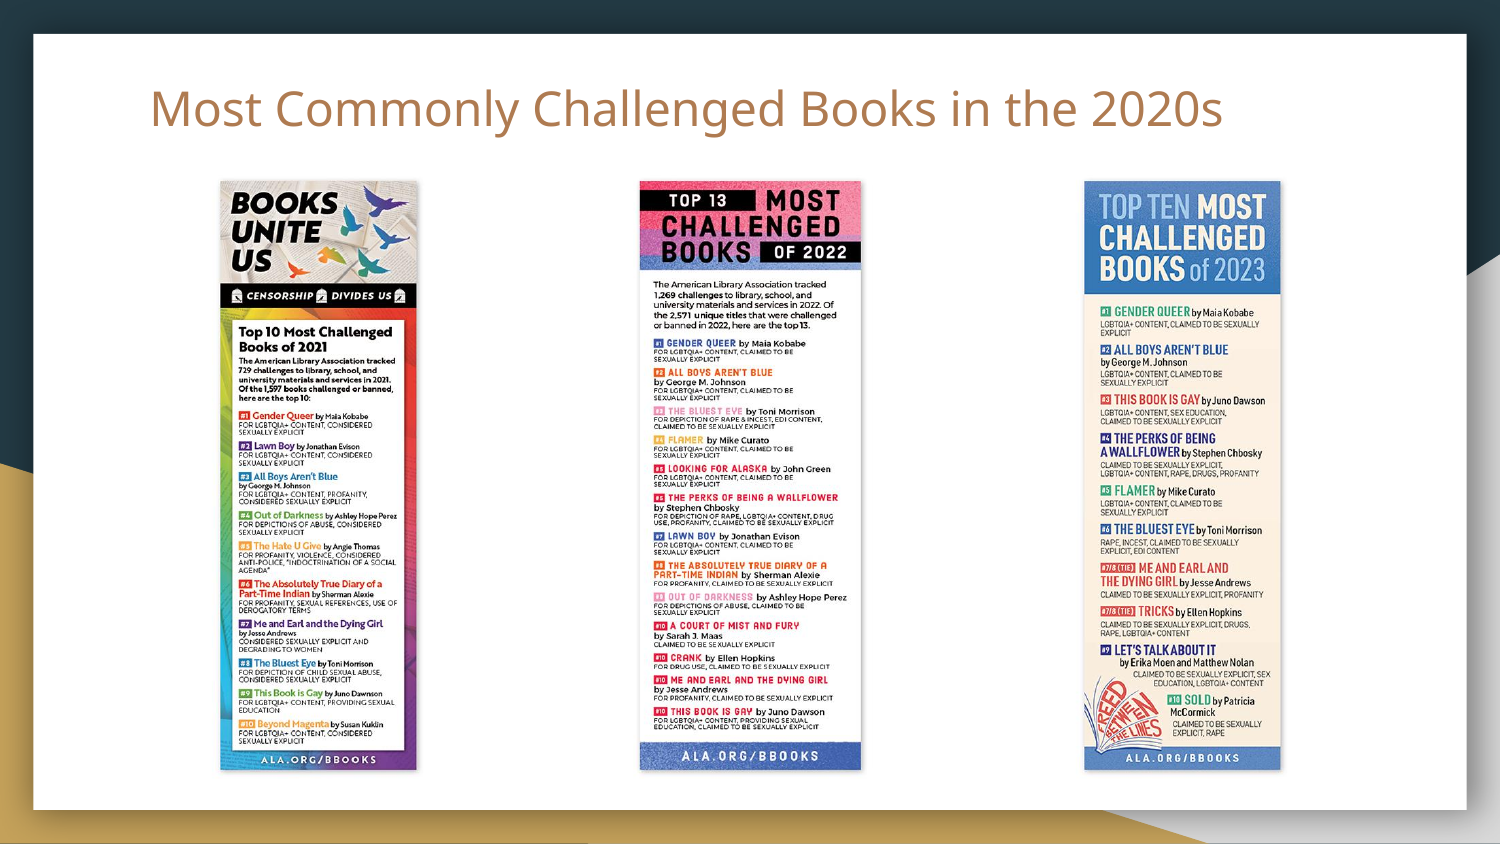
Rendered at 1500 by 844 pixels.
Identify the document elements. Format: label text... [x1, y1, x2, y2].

picture [546, 169, 954, 781]
picture [978, 169, 1386, 781]
title Most Commonly Challenged Books in the 2020s [134, 63, 1407, 183]
picture [113, 169, 522, 781]
